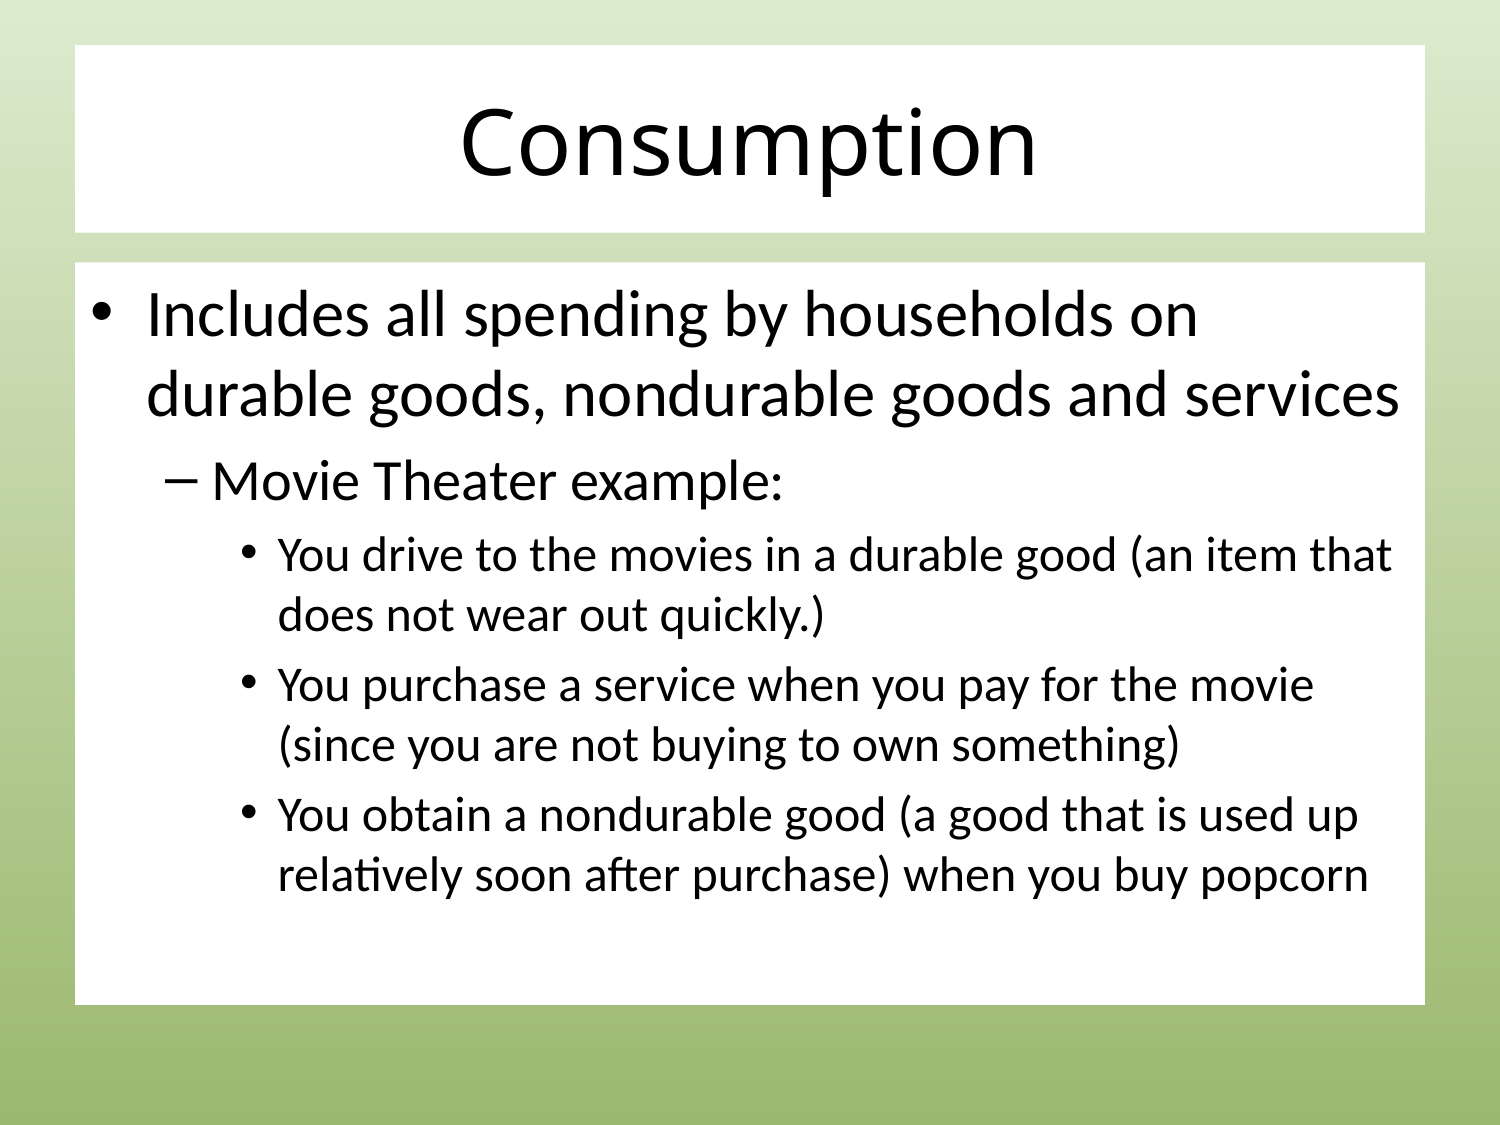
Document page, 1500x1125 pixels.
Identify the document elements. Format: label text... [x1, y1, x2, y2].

list Includes all spending by households on durable goods, nondurable goods and services Movie Theater example: You drive to the movies in a durable good (an item that does not wear out quickly.) You purchase a service when you pay for the movie (since you are not buying to own something) You obtain a nondurable good (a good that is used up relatively soon after purchase) when you buy popcorn [75, 262, 1425, 1005]
title Consumption [75, 45, 1425, 233]
